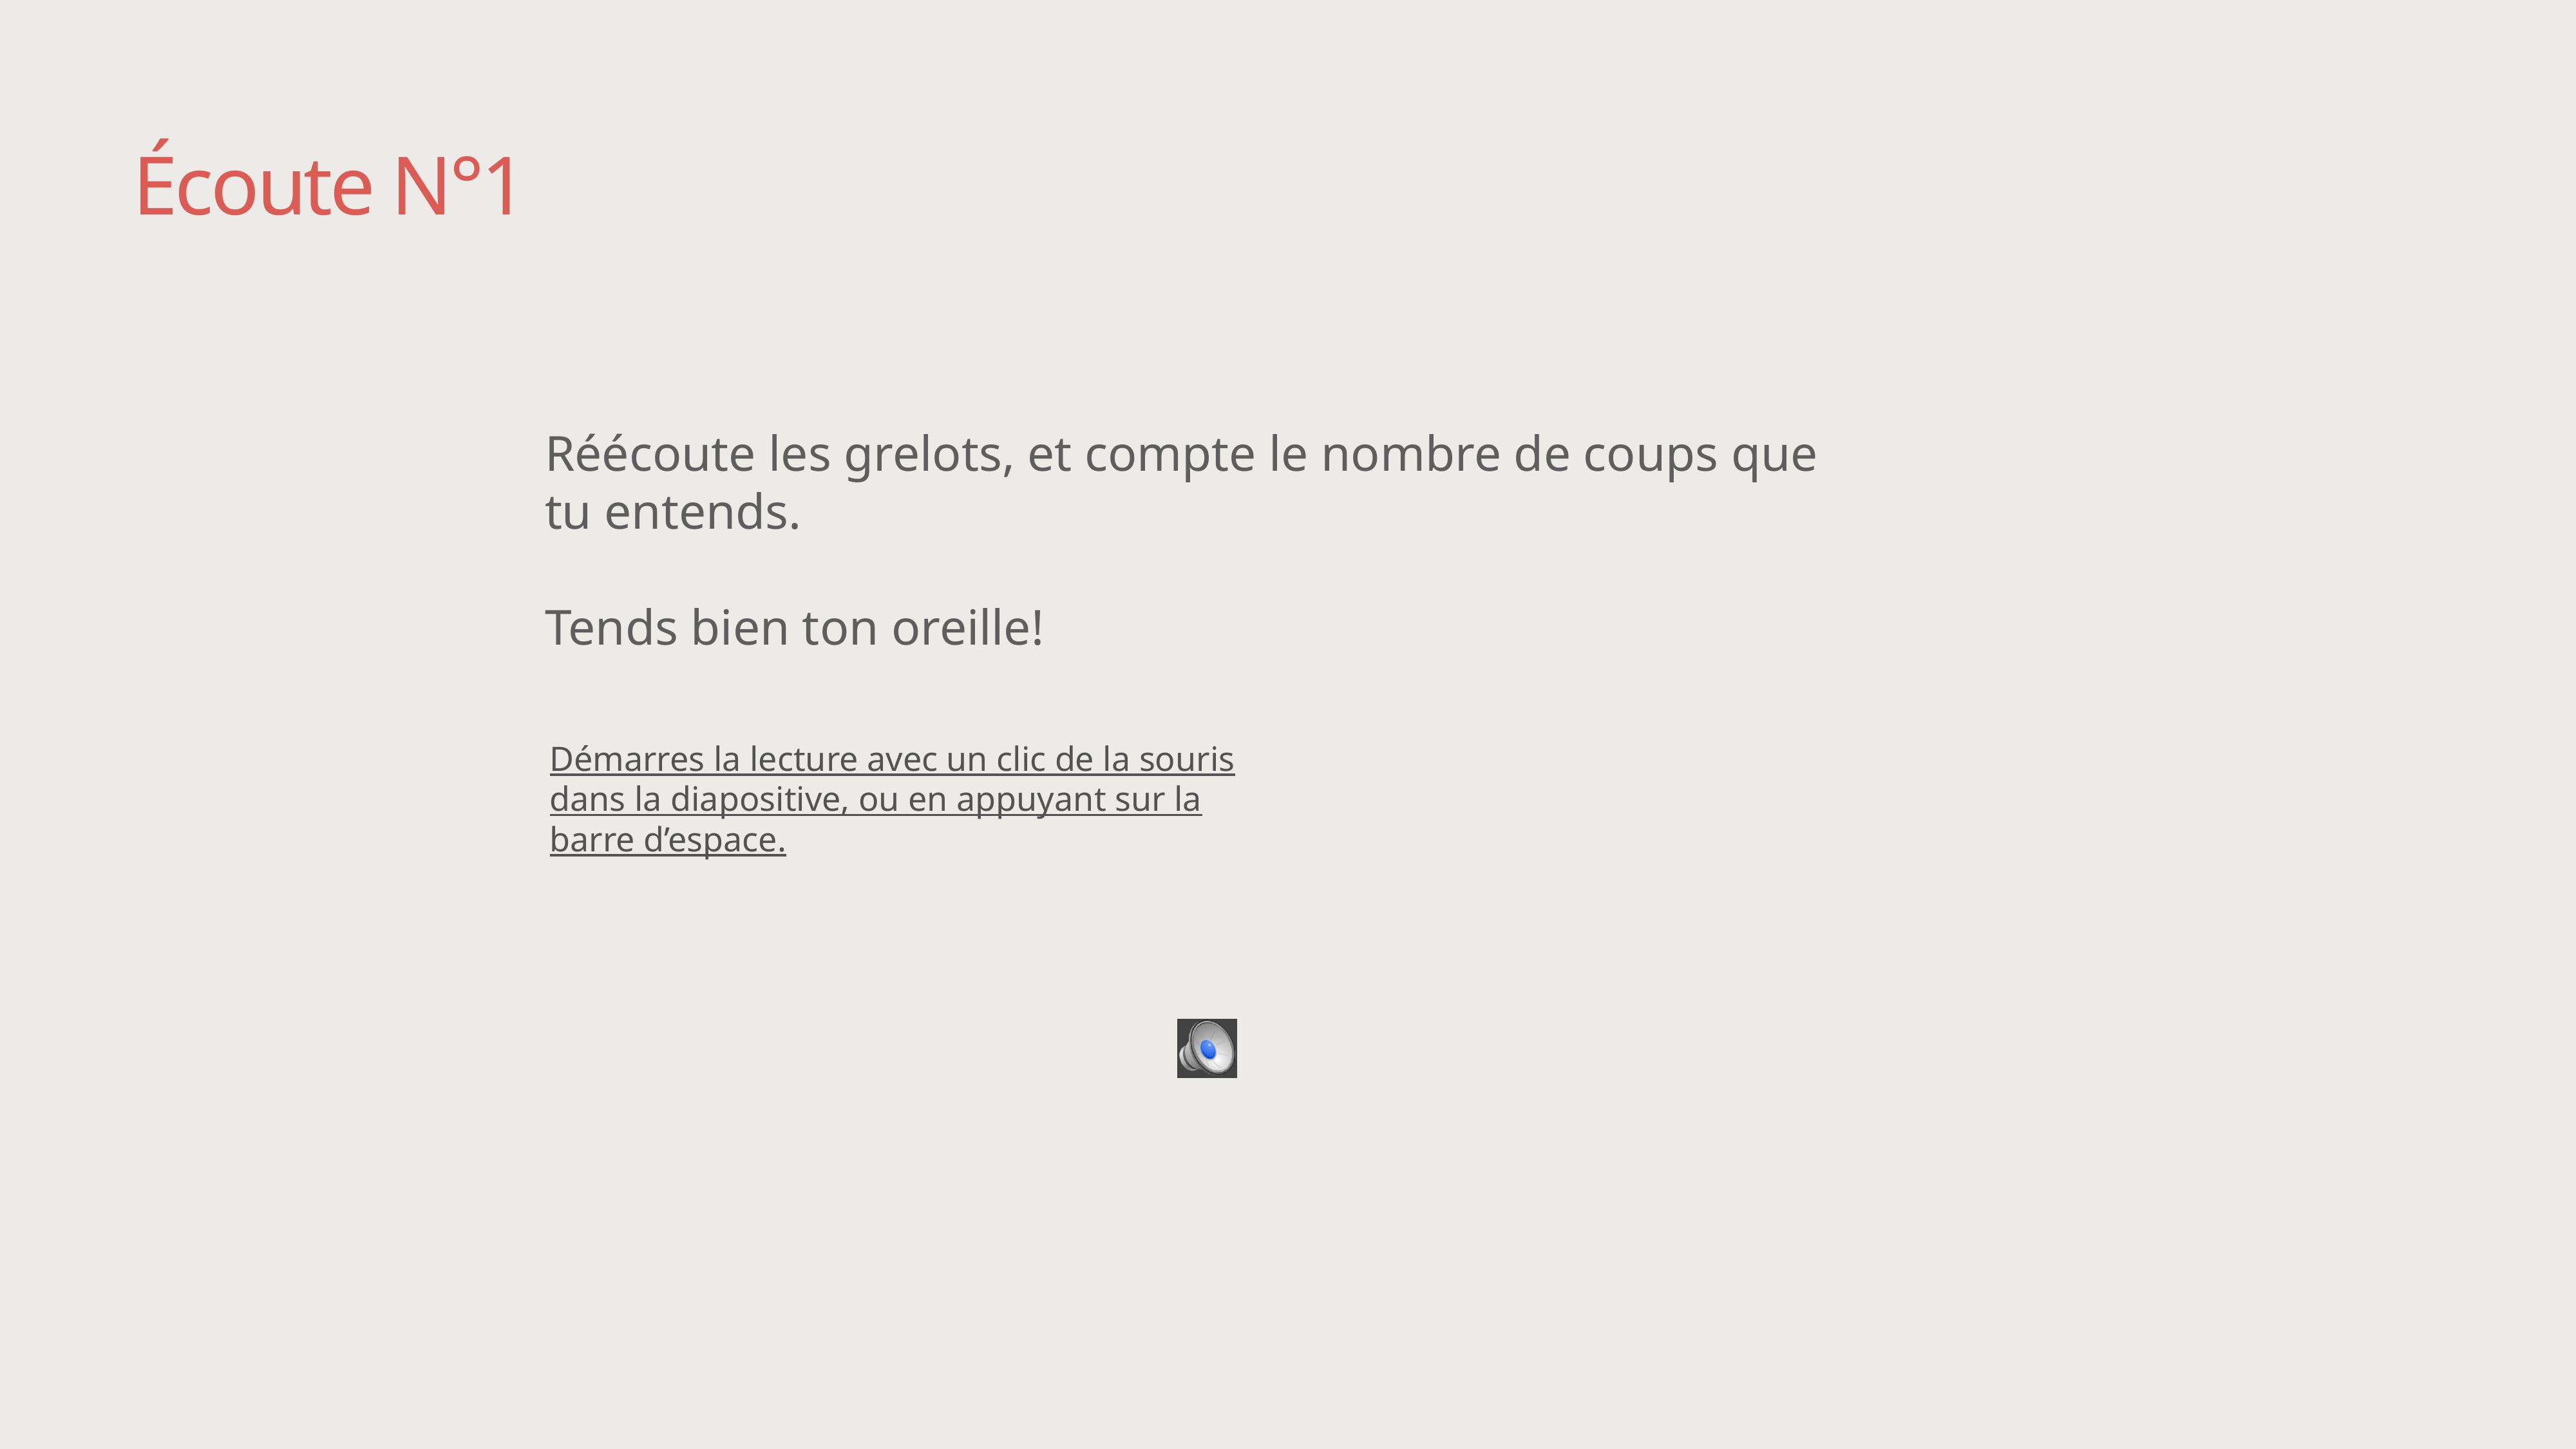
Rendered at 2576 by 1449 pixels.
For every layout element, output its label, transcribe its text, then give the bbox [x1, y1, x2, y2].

text_box Démarres la lecture avec un clic de la souris dans la diapositive, ou en appuyant sur la barre d’espace. [544, 732, 1279, 864]
picture [1177, 1018, 1238, 1079]
title Écoute N°1 [127, 111, 2449, 236]
text_box Réécoute les grelots, et compte le nombre de coups que tu entends. Tends bien ton oreille! [539, 417, 1853, 661]
